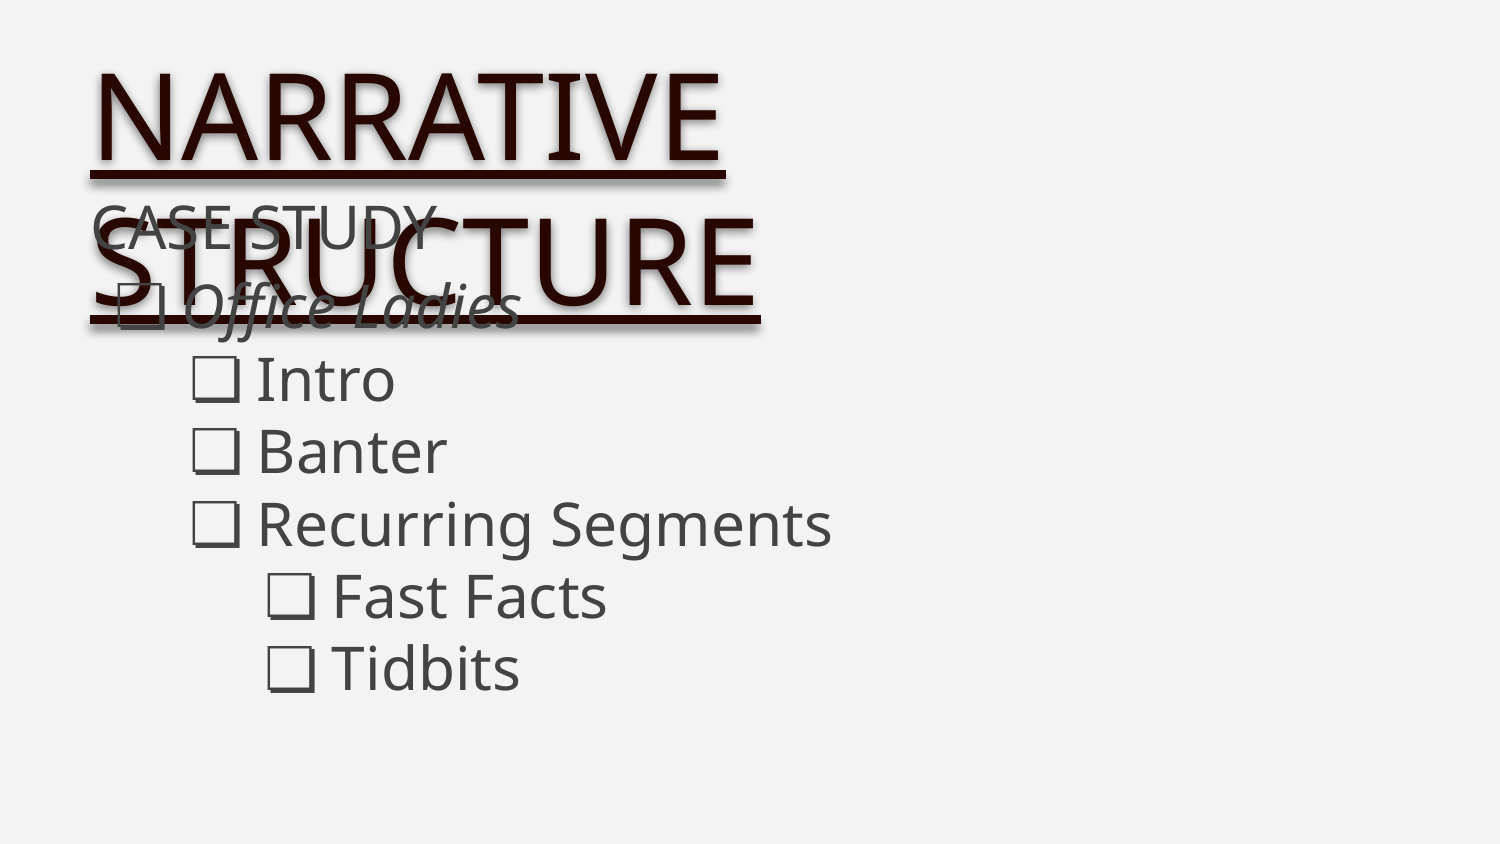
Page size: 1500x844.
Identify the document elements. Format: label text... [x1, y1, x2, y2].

text_box Office Ladies Intro Banter Recurring Segments Fast Facts Tidbits [91, 253, 1425, 844]
text_box CASE STUDY [75, 174, 1425, 247]
text_box NARRATIVE STRUCTURE [75, 24, 1425, 174]
